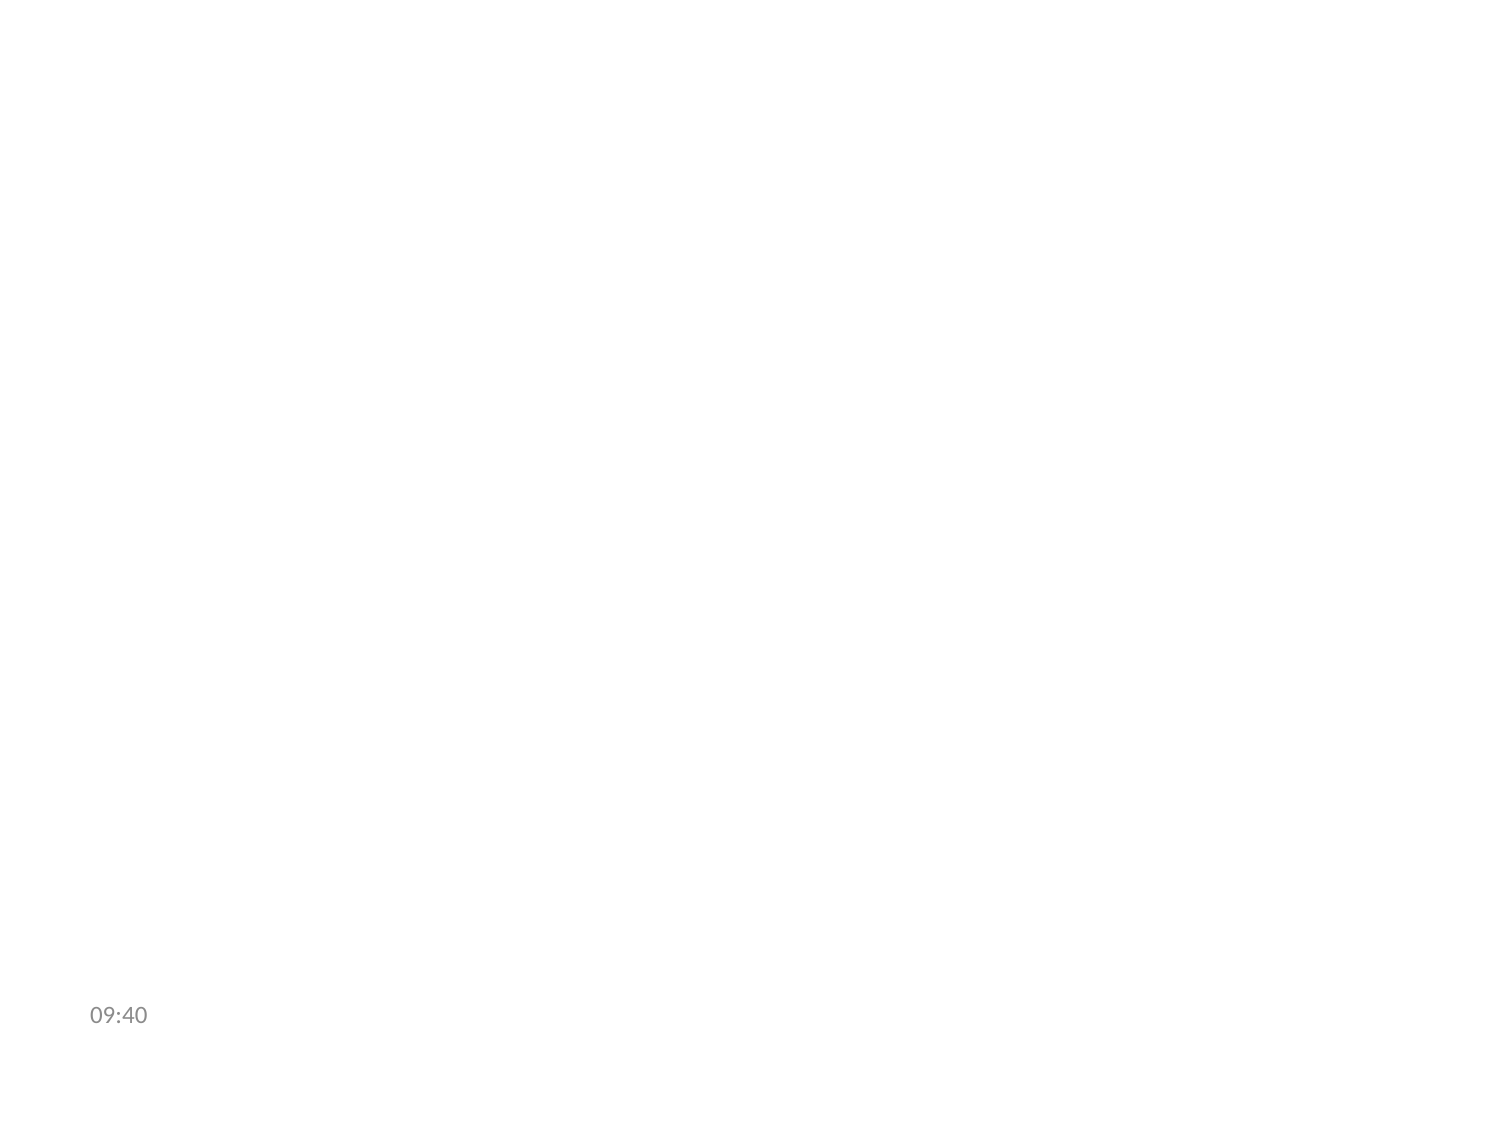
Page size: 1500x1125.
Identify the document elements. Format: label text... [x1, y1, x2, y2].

text_box 15:35 [75, 983, 425, 1044]
